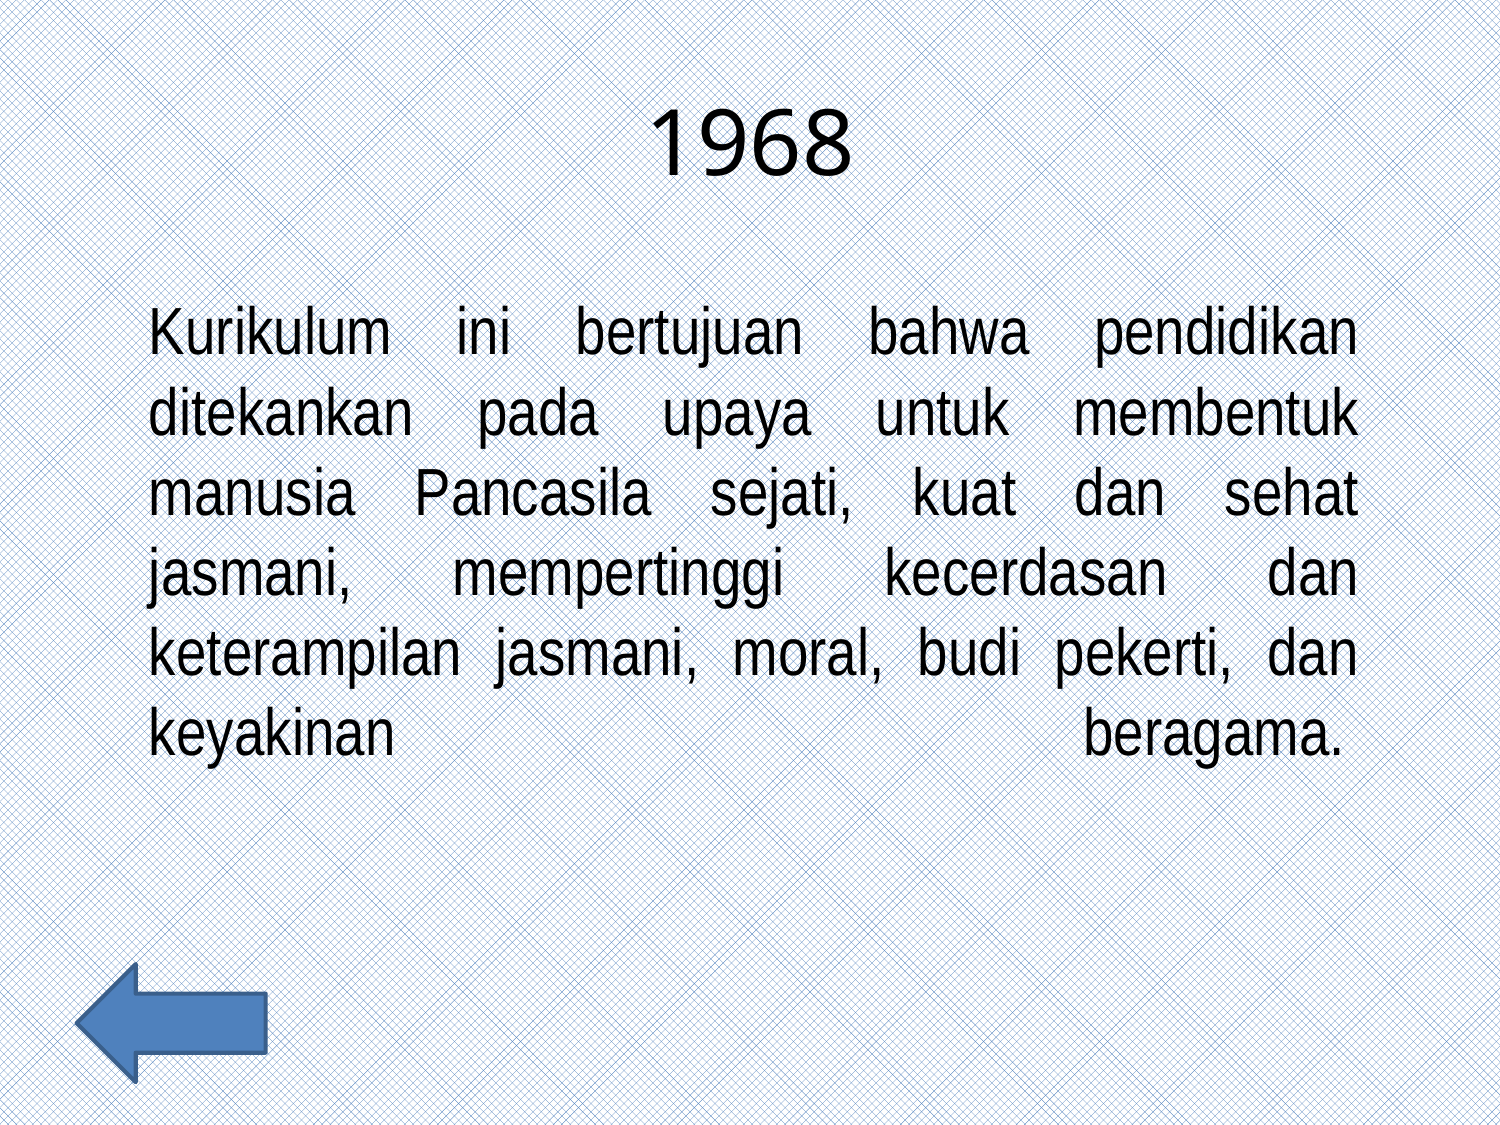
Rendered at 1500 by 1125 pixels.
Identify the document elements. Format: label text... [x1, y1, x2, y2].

title 1968 [75, 45, 1425, 233]
list Kurikulum ini bertujuan bahwa pendidikan ditekankan pada upaya untuk membentuk manusia Pancasila sejati, kuat dan sehat jasmani, mempertinggi kecerdasan dan keterampilan jasmani, moral, budi pekerti, dan keyakinan beragama. [134, 280, 1376, 1024]
text_box [74, 962, 268, 1085]
